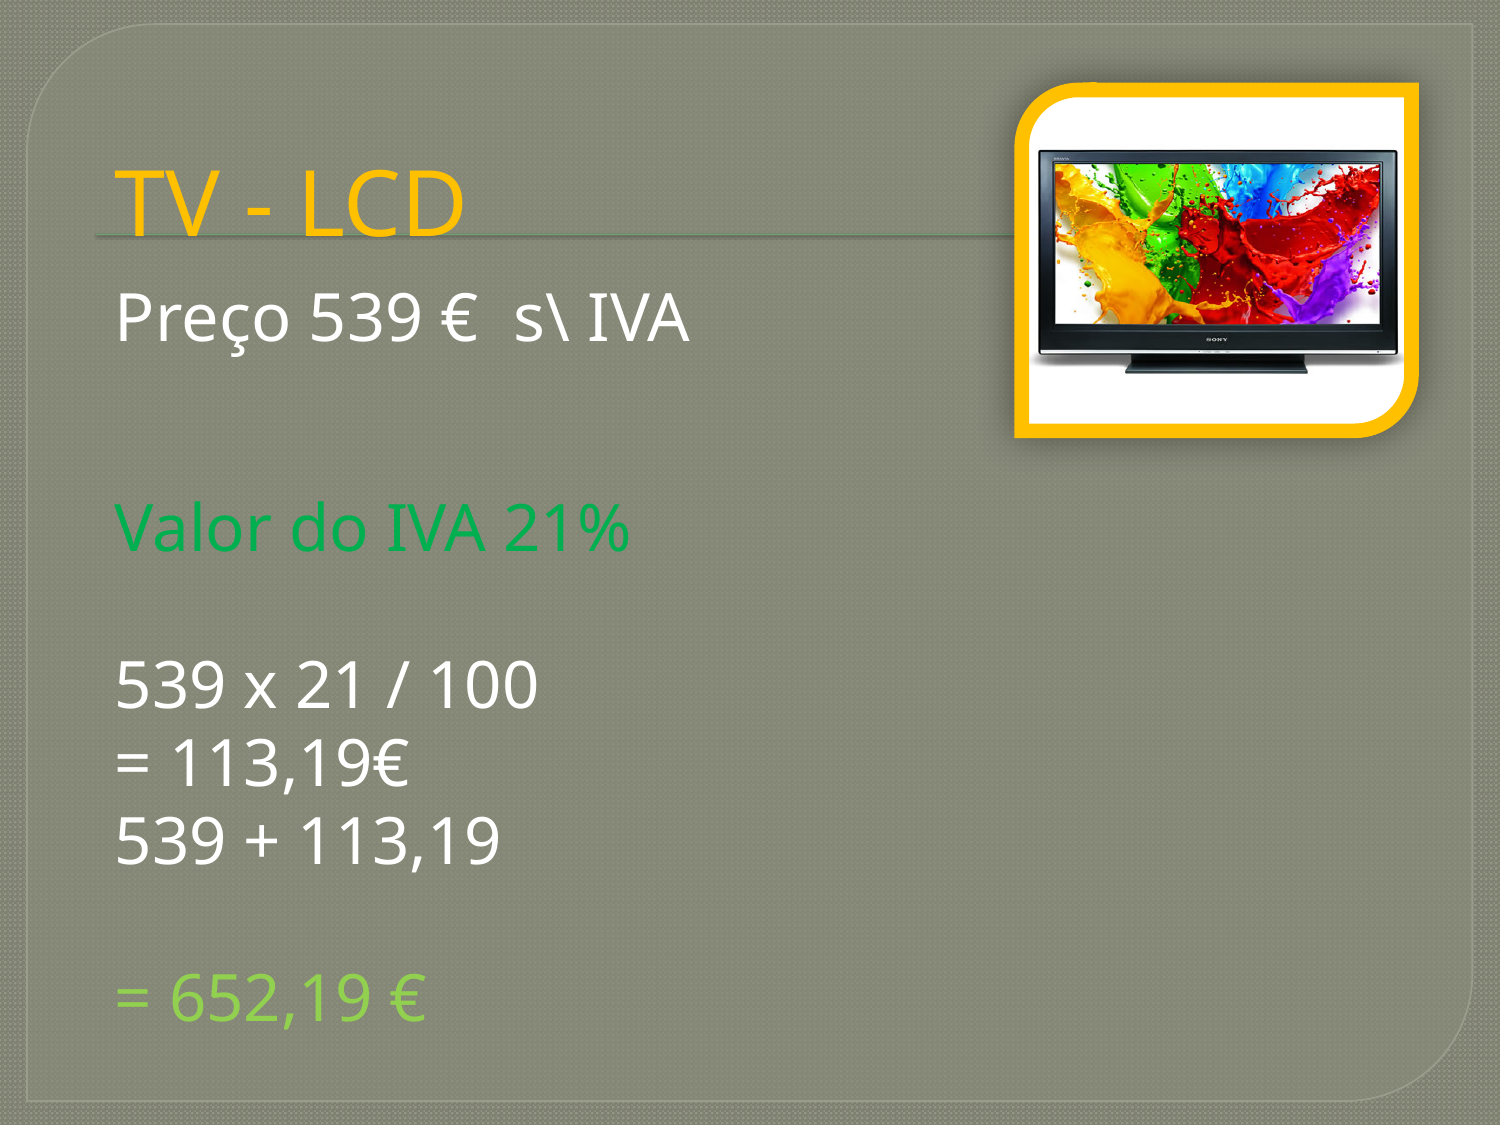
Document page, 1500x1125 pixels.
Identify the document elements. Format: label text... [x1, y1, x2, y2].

list Preço 539 € s\ IVA [100, 267, 1451, 505]
text_box Valor do IVA 21% 539 x 21 / 100 = 113,19€ 539 + 113,19 = 652,19 € [100, 478, 774, 1047]
text_box TV - LCD [1445, 137, 1450, 375]
picture [1021, 89, 1412, 432]
text_box TV - LCD [99, 137, 988, 375]
